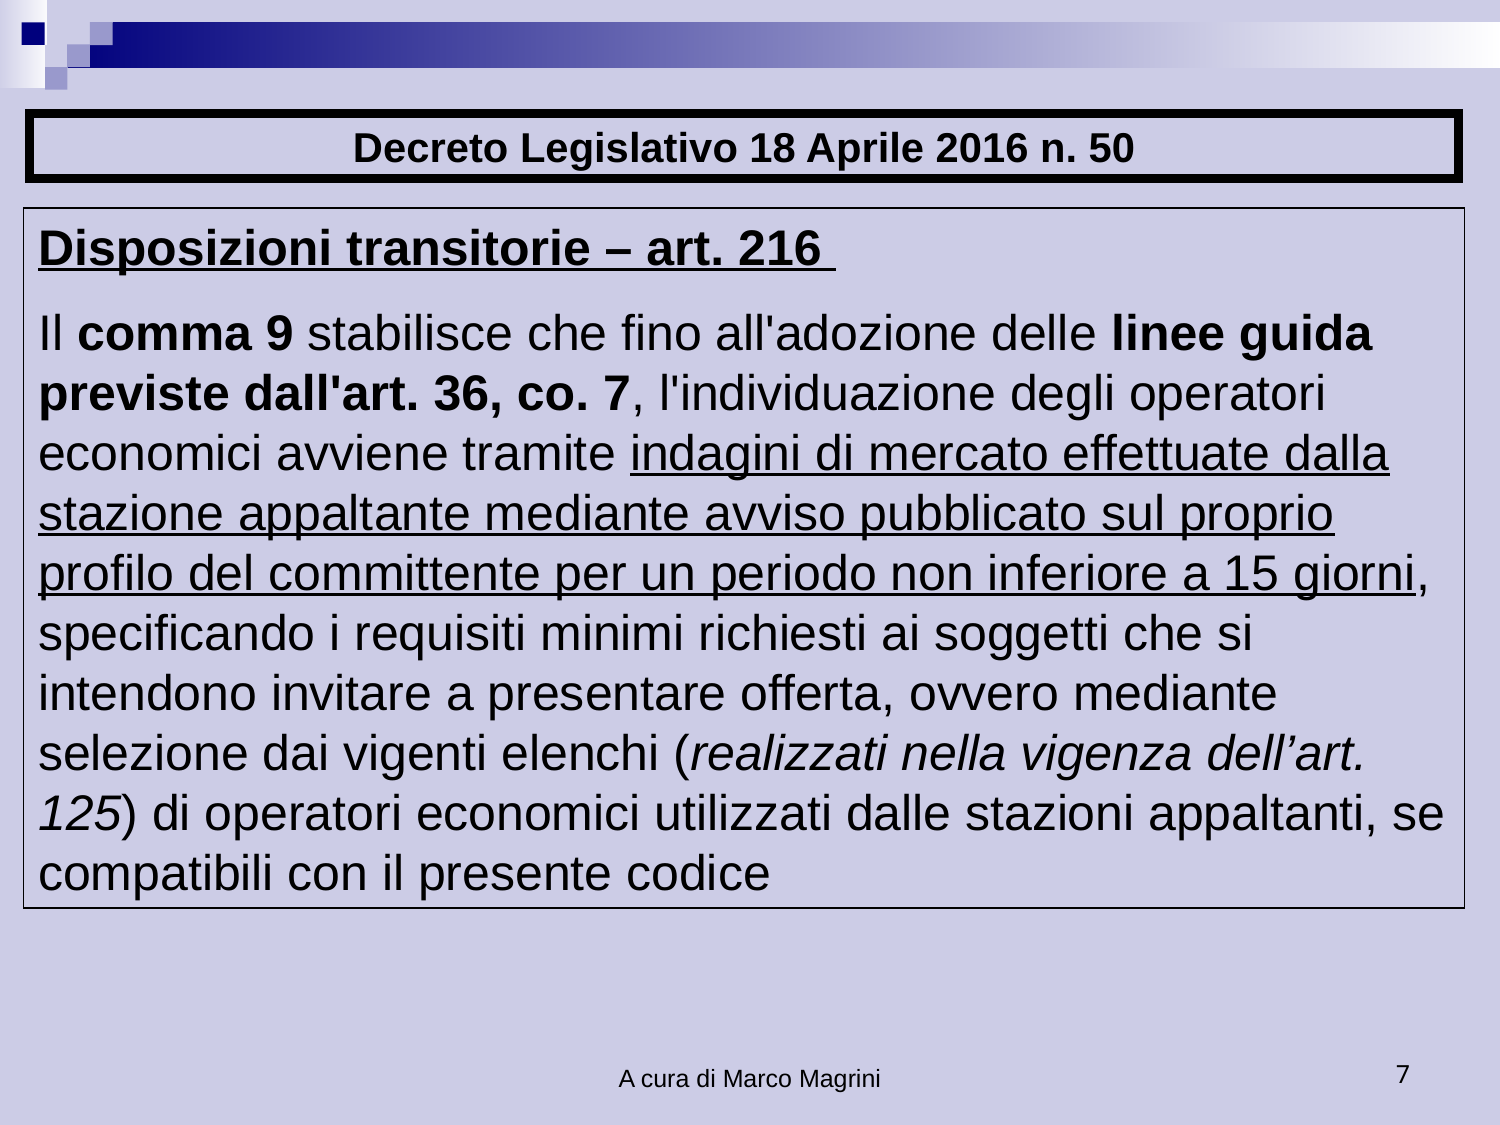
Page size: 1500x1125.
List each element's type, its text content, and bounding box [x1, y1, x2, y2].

footer A cura di Marco Magrini [512, 1025, 988, 1100]
text_box Disposizioni transitorie – art. 216 Il comma 9 stabilisce che fino all'adozione delle linee guida previste dall'art. 36, co. 7, l'individuazione degli operatori economici avviene tramite indagini di mercato effettuate dalla stazione appaltante mediante avviso pubblicato sul proprio profilo del committente per un periodo non inferiore a 15 giorni, specificando i requisiti minimi richiesti ai soggetti che si intendono invitare a presentare offerta, ovvero mediante selezione dai vigenti elenchi (realizzati nella vigenza dell’art. 125) di operatori economici utilizzati dalle stazioni appaltanti, se compatibili con il presente codice [23, 208, 1465, 908]
text_box Decreto Legislativo 18 Aprile 2016 n. 50 [29, 113, 1459, 179]
slide_number 7 [1074, 1025, 1425, 1100]
